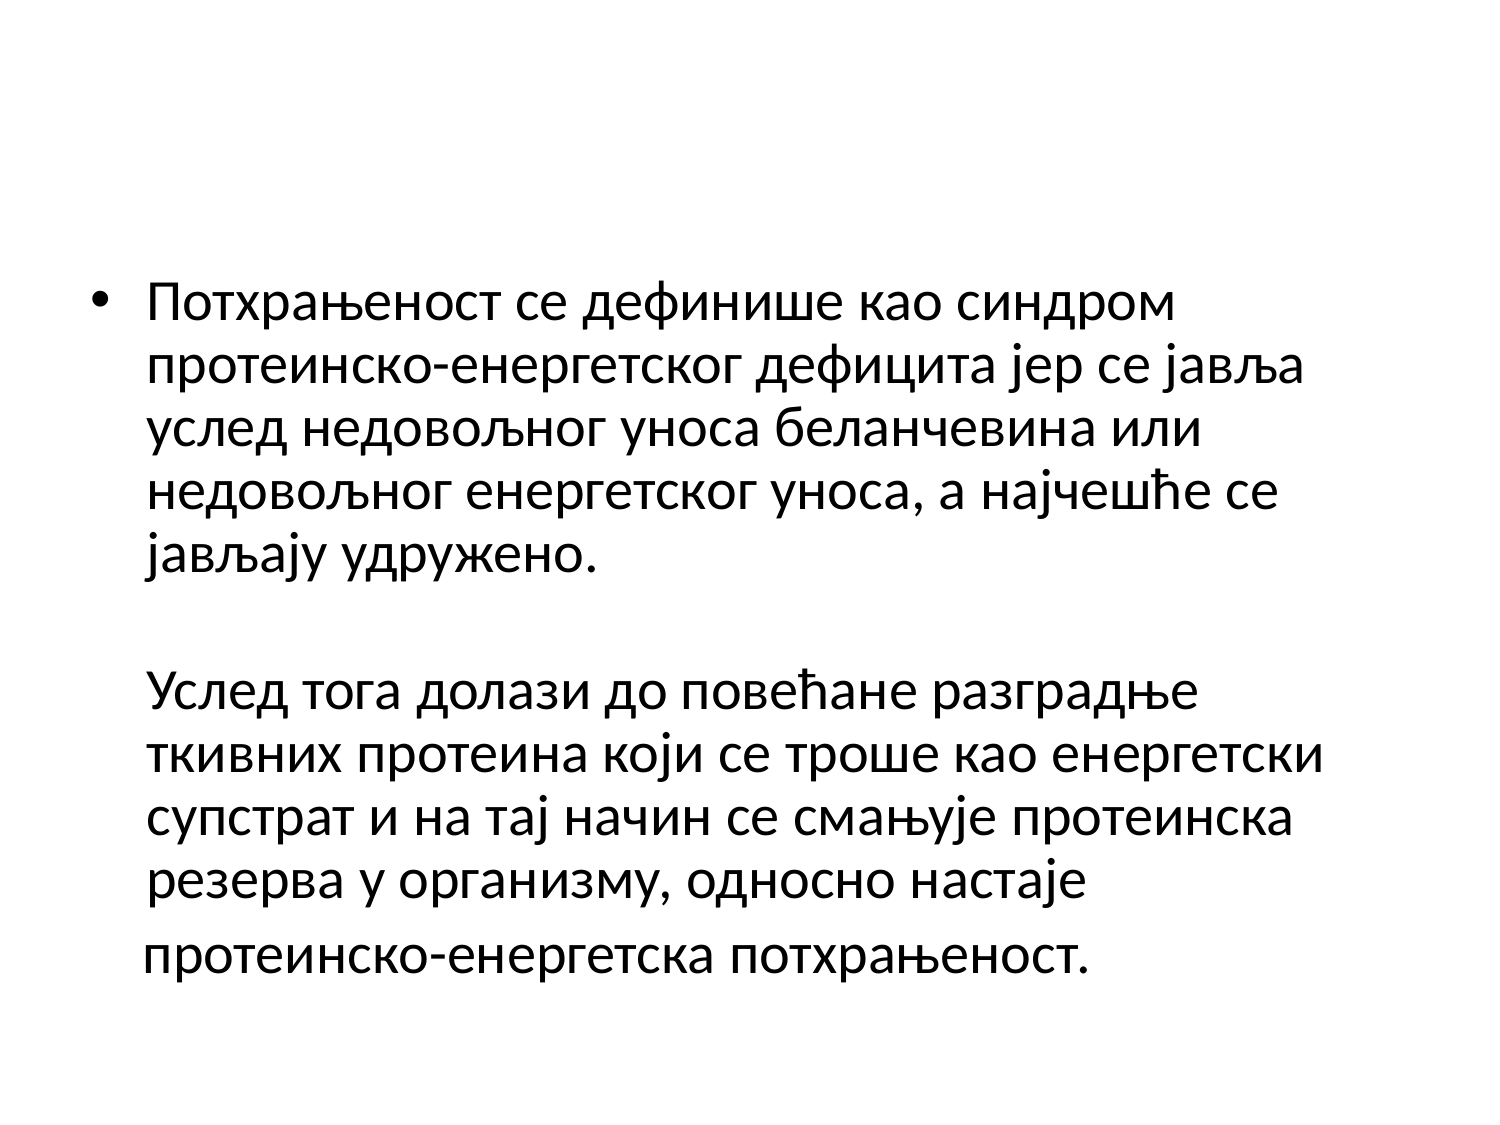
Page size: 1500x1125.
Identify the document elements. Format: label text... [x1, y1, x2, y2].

list Потхрањеност се дефинише као синдром протеинско-енергетског дефицита јер се јавља услед недовољног уноса беланчевина или недовољног енергетског уноса, а најчешће се јављају удружено. Услед тога долази до повећане разградње ткивних протеина који се троше као енергетски супстрат и на тај начин се смањује протеинска резерва у организму, односно настаје протеинско-енергетска потхрањеност. [75, 262, 1425, 1125]
